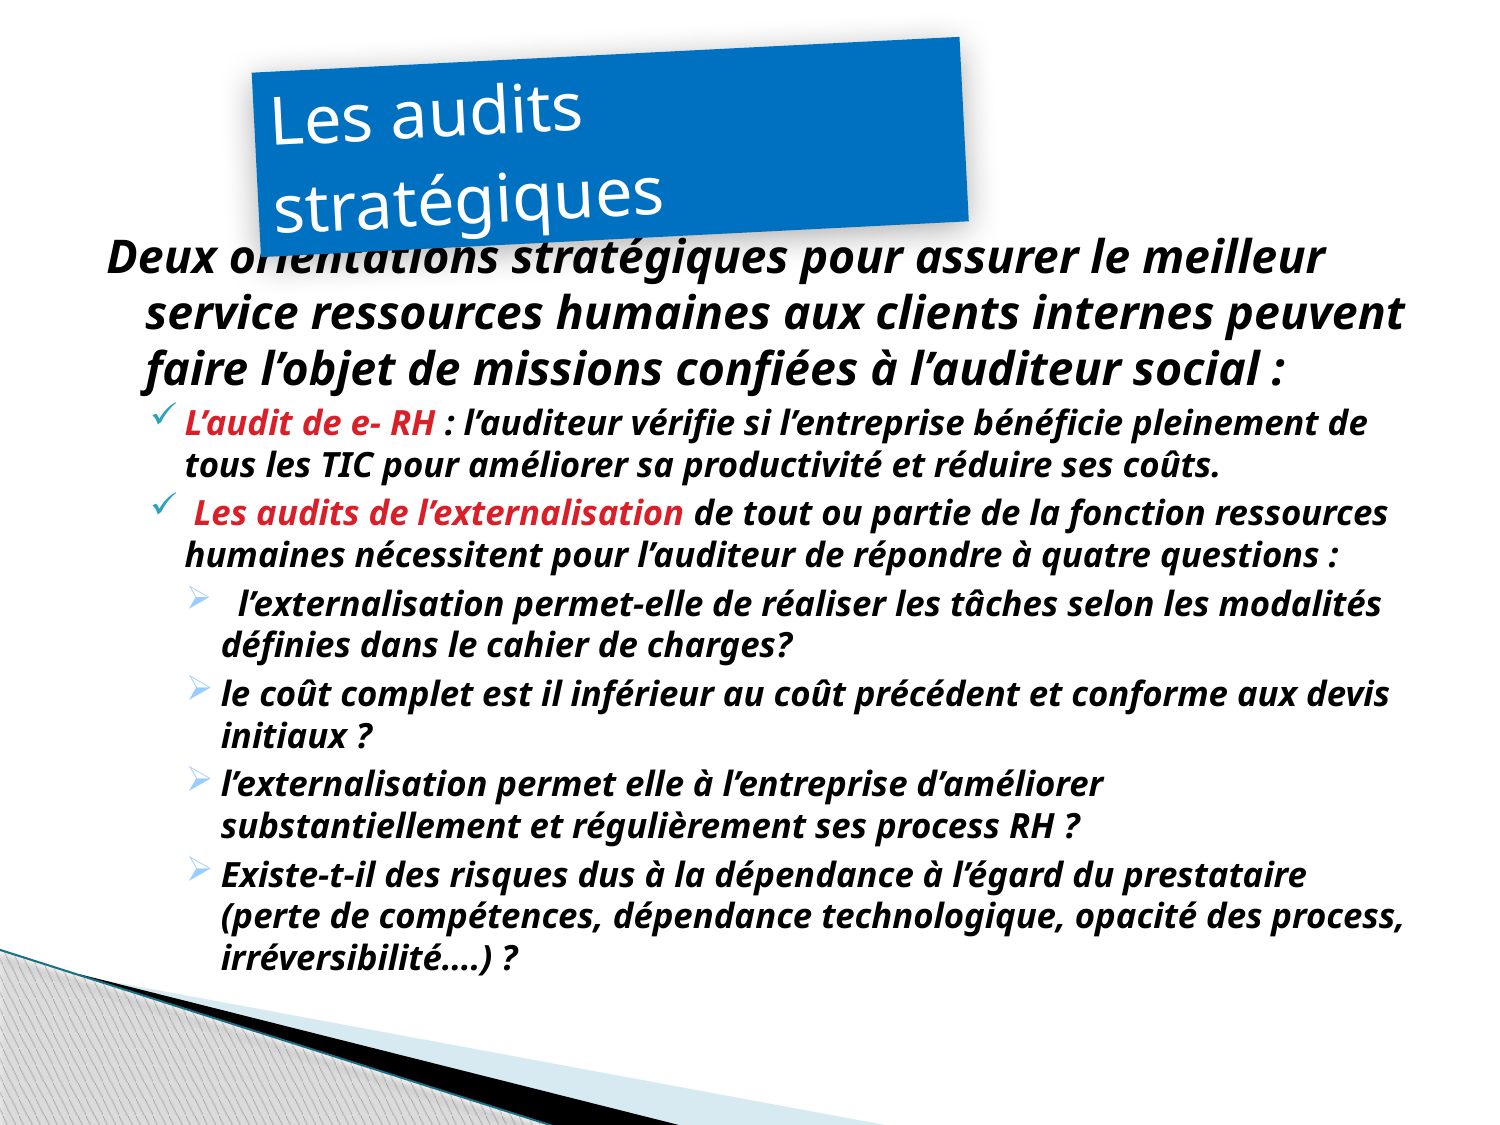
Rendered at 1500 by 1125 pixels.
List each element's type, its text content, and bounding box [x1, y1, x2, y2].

text_box Les audits stratégiques [251, 36, 969, 258]
list Deux orientations stratégiques pour assurer le meilleur service ressources humaines aux clients internes peuvent faire l’objet de missions confiées à l’auditeur social : L’audit de e- RH : l’auditeur vérifie si l’entreprise bénéficie pleinement de tous les TIC pour améliorer sa productivité et réduire ses coûts. Les audits de l’externalisation de tout ou partie de la fonction ressources humaines nécessitent pour l’auditeur de répondre à quatre questions : l’externalisation permet-elle de réaliser les tâches selon les modalités définies dans le cahier de charges? le coût complet est il inférieur au coût précédent et conforme aux devis initiaux ? l’externalisation permet elle à l’entreprise d’améliorer substantiellement et régulièrement ses process RH ? Existe-t-il des risques dus à la dépendance à l’égard du prestataire (perte de compétences, dépendance technologique, opacité des process, irréversibilité….) ? [75, 220, 1425, 1083]
